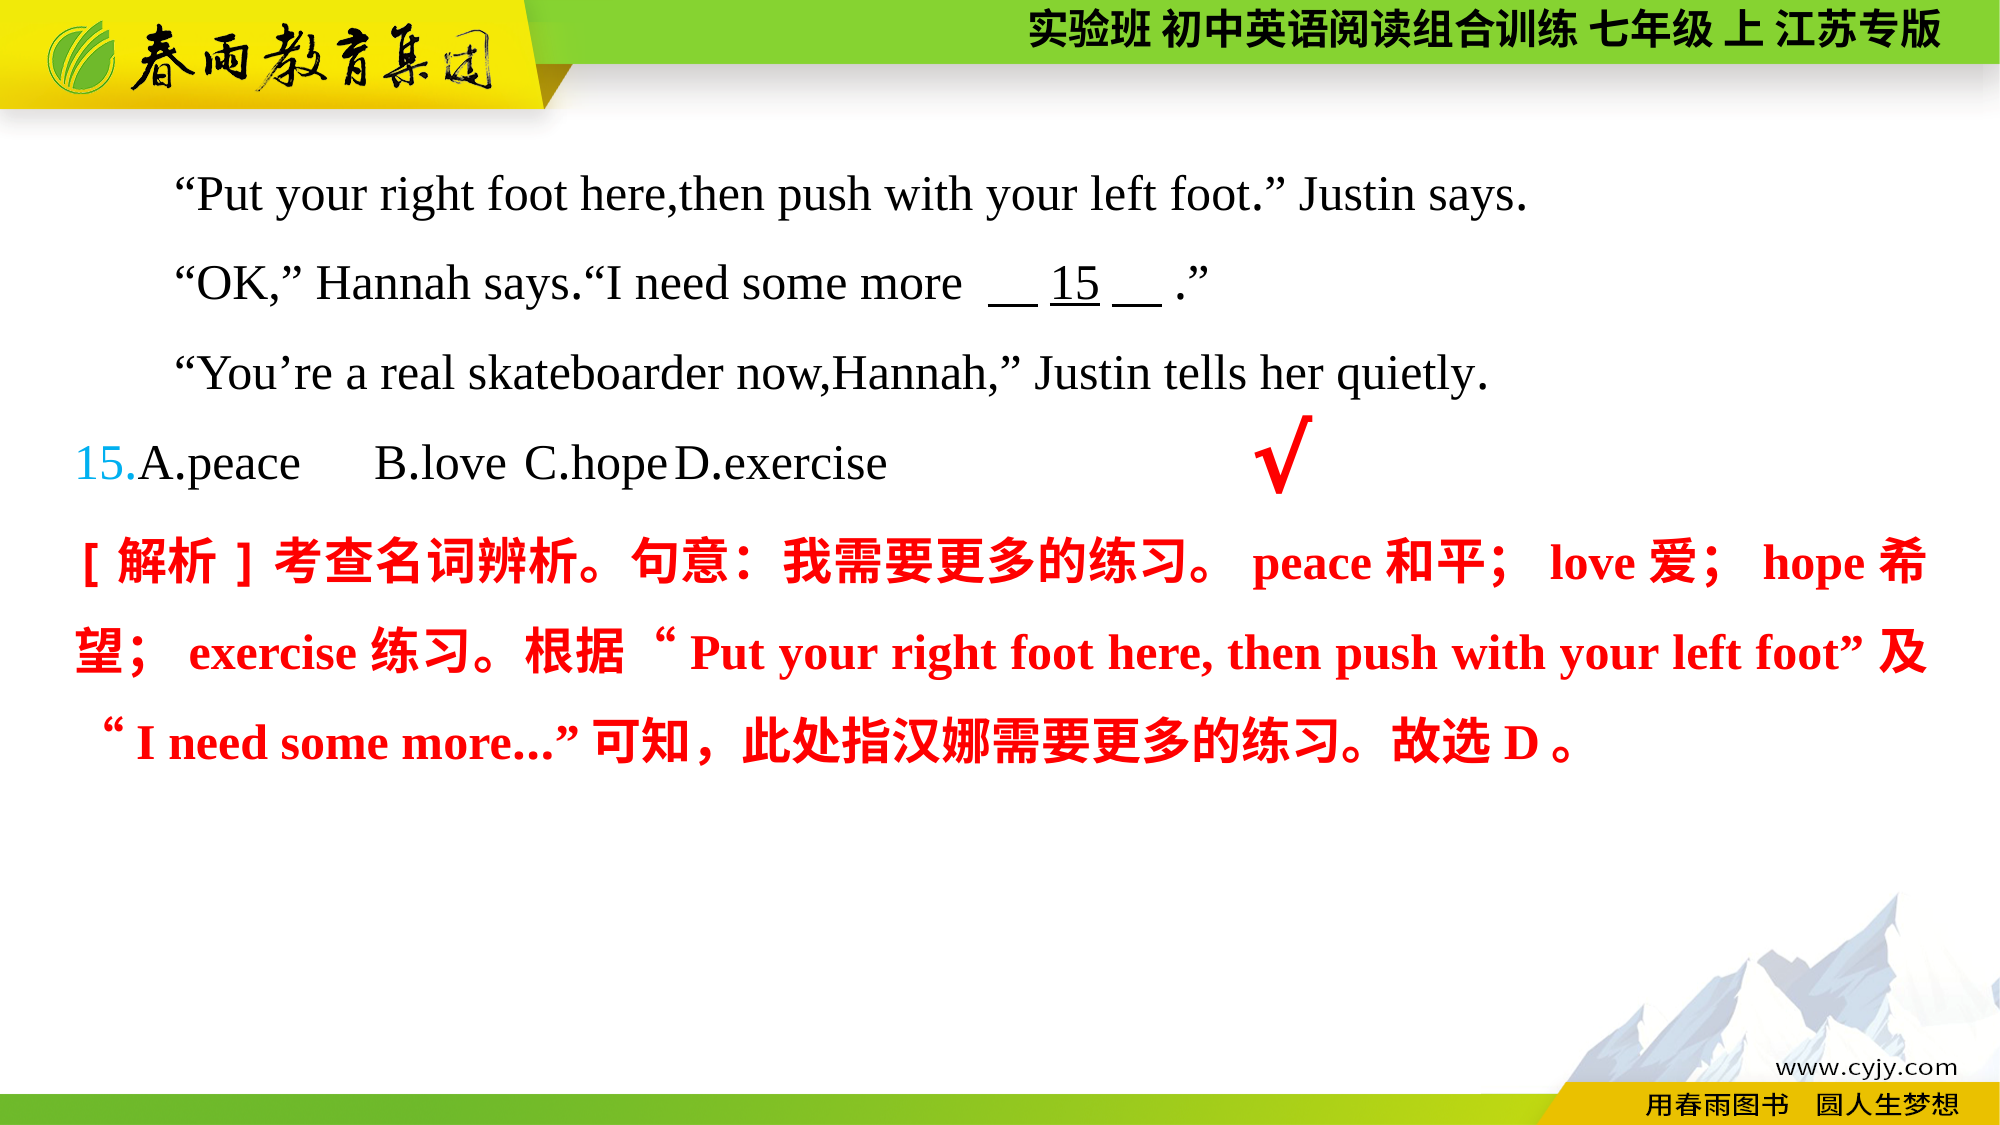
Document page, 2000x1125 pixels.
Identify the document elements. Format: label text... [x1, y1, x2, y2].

list “Put your right foot here,then push with your left foot.” Justin says. “OK,” Hannah says.“I need some more 15 .” “You’re a real skateboarder now,Hannah,” Justin tells her quietly. 15.A.peace B.love C.hope D.exercise [59, 122, 1944, 491]
text_box [解析]考查名词辨析。句意：我需要更多的练习。peace和平；love爱；hope希望；exercise练习。根据“Put your right foot here, then push with your left foot”及“I need some more...”可知，此处指汉娜需要更多的练习。故选D。 [59, 491, 1944, 777]
picture [0, 0, 2000, 1125]
